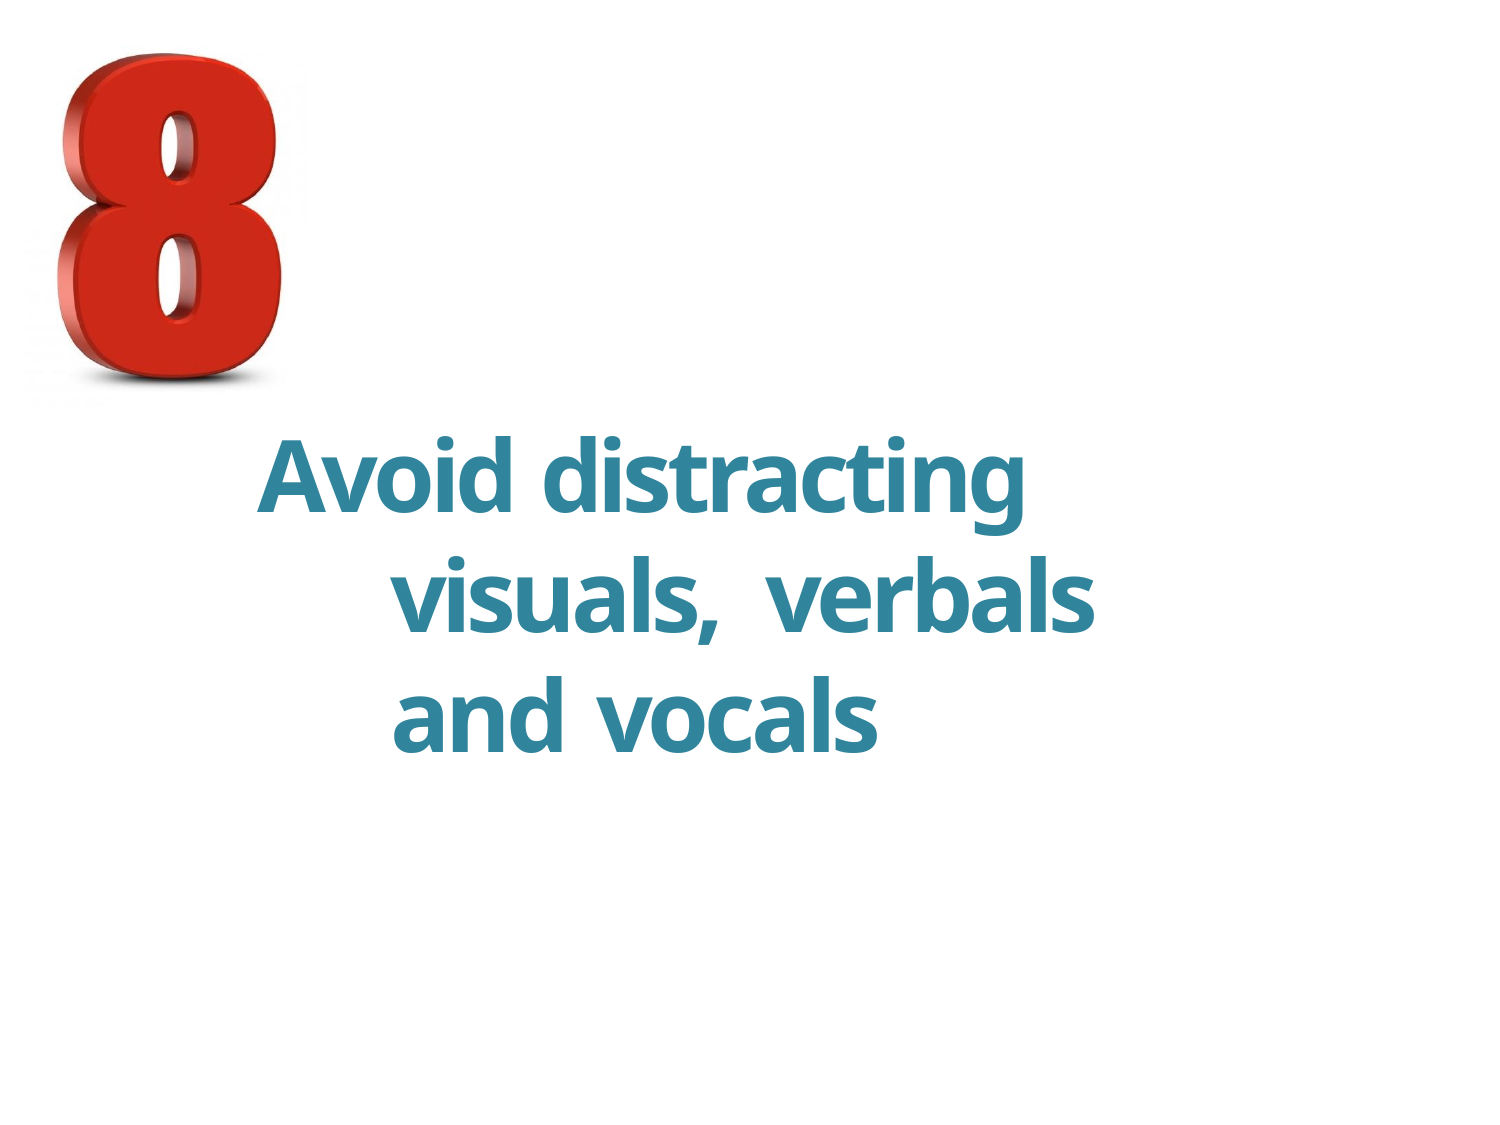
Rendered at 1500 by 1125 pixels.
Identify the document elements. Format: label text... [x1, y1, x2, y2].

title Avoid distracting visuals, verbals and vocals [255, 410, 1283, 773]
text_box [23, 46, 308, 407]
